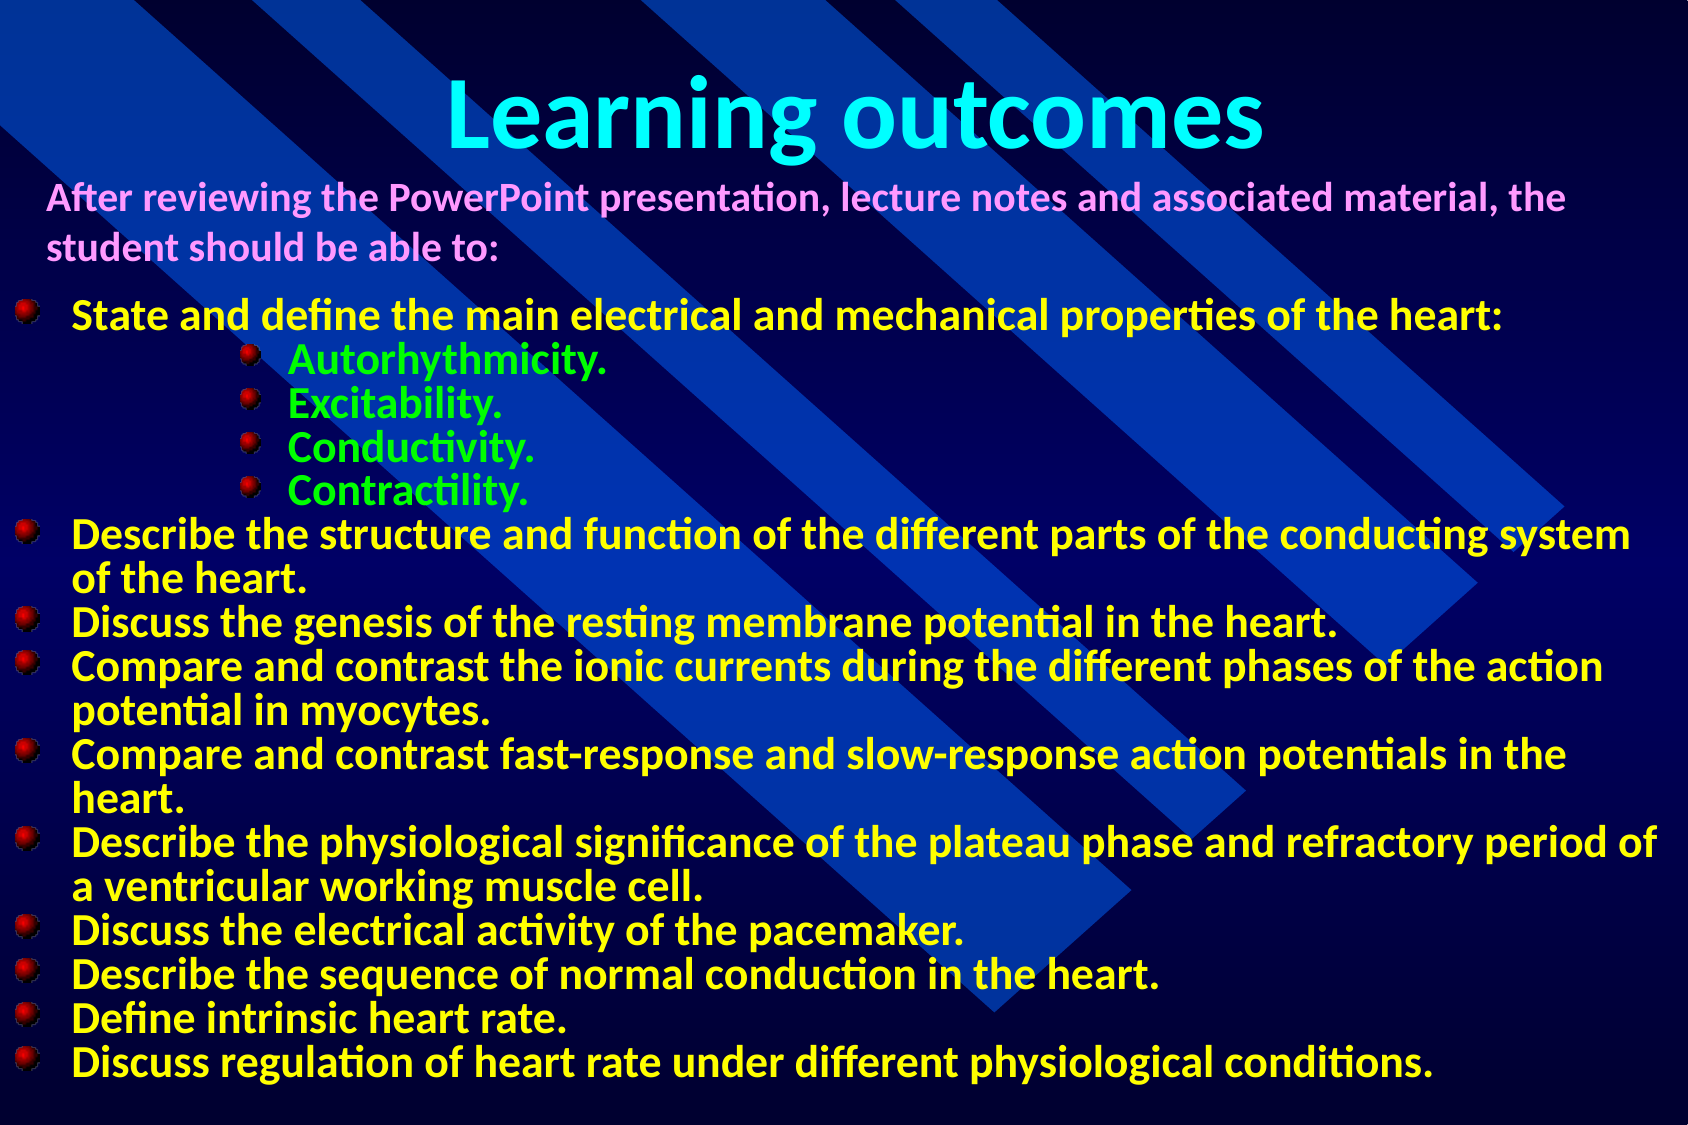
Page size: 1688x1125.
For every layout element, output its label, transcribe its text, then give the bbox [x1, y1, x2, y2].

picture [15, 606, 40, 632]
text_box Learning outcomes [281, 37, 1432, 162]
list State and define the main electrical and mechanical properties of the heart: Autorhythmicity. Excitability. Conductivity. Contractility. Describe the structure and function of the different parts of the conducting system of the heart. Discuss the genesis of the resting membrane potential in the heart. Compare and contrast the ionic currents during the different phases of the action potential in myocytes. Compare and contrast fast-response and slow-response action potentials in the heart. Describe the physiological significance of the plateau phase and refractory period of a ventricular working muscle cell. Discuss the electrical activity of the pacemaker. Describe the sequence of normal conduction in the heart. Define intrinsic heart rate. Discuss regulation of heart rate under different physiological conditions. [0, 287, 1688, 938]
picture [15, 914, 40, 939]
picture [240, 344, 261, 366]
picture [15, 738, 40, 763]
picture [15, 299, 40, 324]
picture [240, 432, 261, 454]
picture [15, 519, 40, 544]
picture [15, 958, 40, 983]
text_box After reviewing the PowerPoint presentation, lecture notes and associated material, the student should be able to: [31, 162, 1657, 278]
picture [240, 476, 261, 498]
picture [15, 826, 40, 851]
picture [15, 1002, 40, 1027]
picture [15, 650, 40, 675]
picture [240, 388, 261, 410]
picture [15, 1046, 40, 1071]
